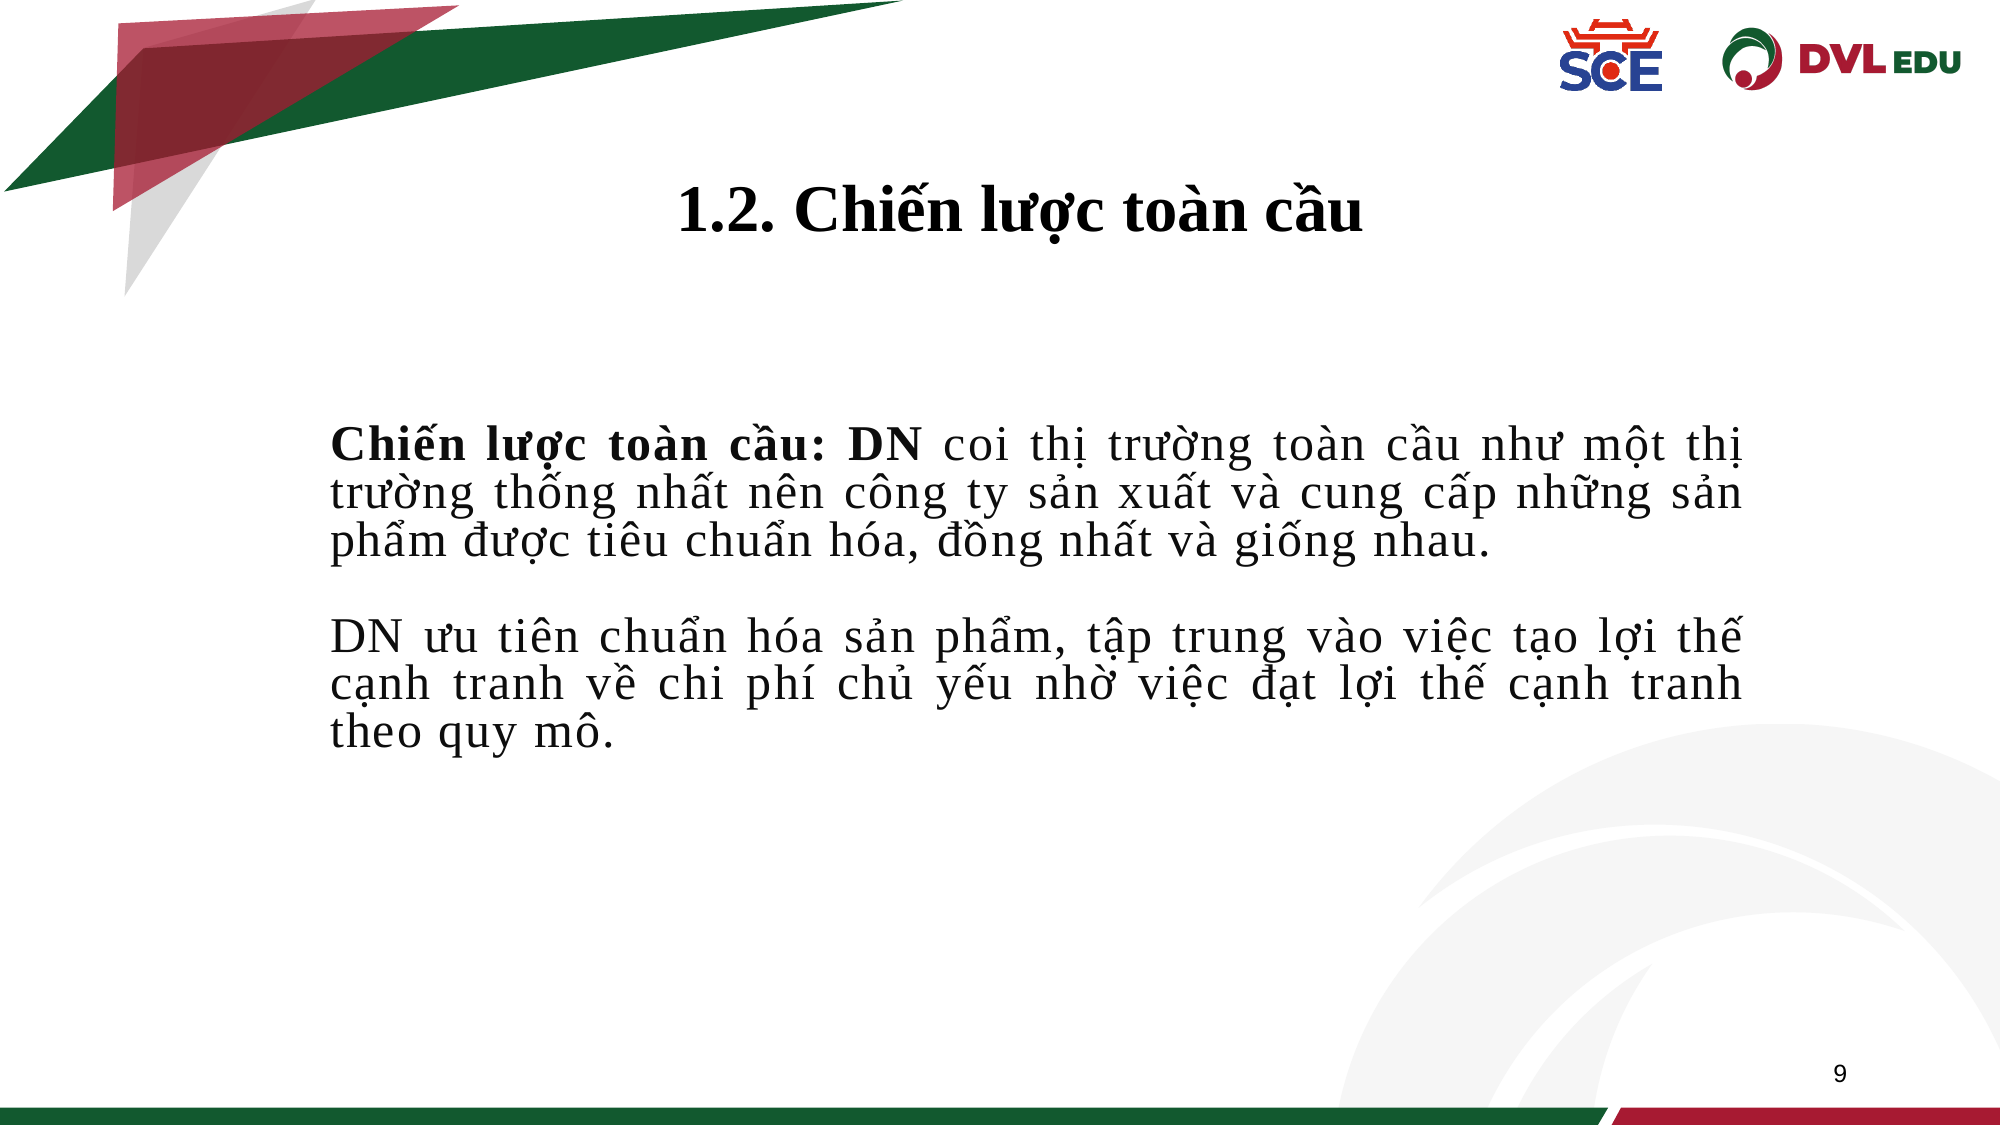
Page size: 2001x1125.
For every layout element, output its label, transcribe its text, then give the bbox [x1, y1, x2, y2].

title 1.2. Chiến lược toàn cầu [433, 129, 1608, 291]
text_box Chiến lược toàn cầu: DN coi thị trường toàn cầu như một thị trường thống nhất nên công ty sản xuất và cung cấp những sản phẩm được tiêu chuẩn hóa, đồng nhất và giống nhau. DN ưu tiên chuẩn hóa sản phẩm, tập trung vào việc tạo lợi thế cạnh tranh về chi phí chủ yếu nhờ việc đạt lợi thế cạnh tranh theo quy mô. [315, 354, 1762, 825]
picture [1559, 19, 1667, 91]
picture [1722, 27, 1961, 91]
text_box 9 [1412, 1042, 1863, 1103]
